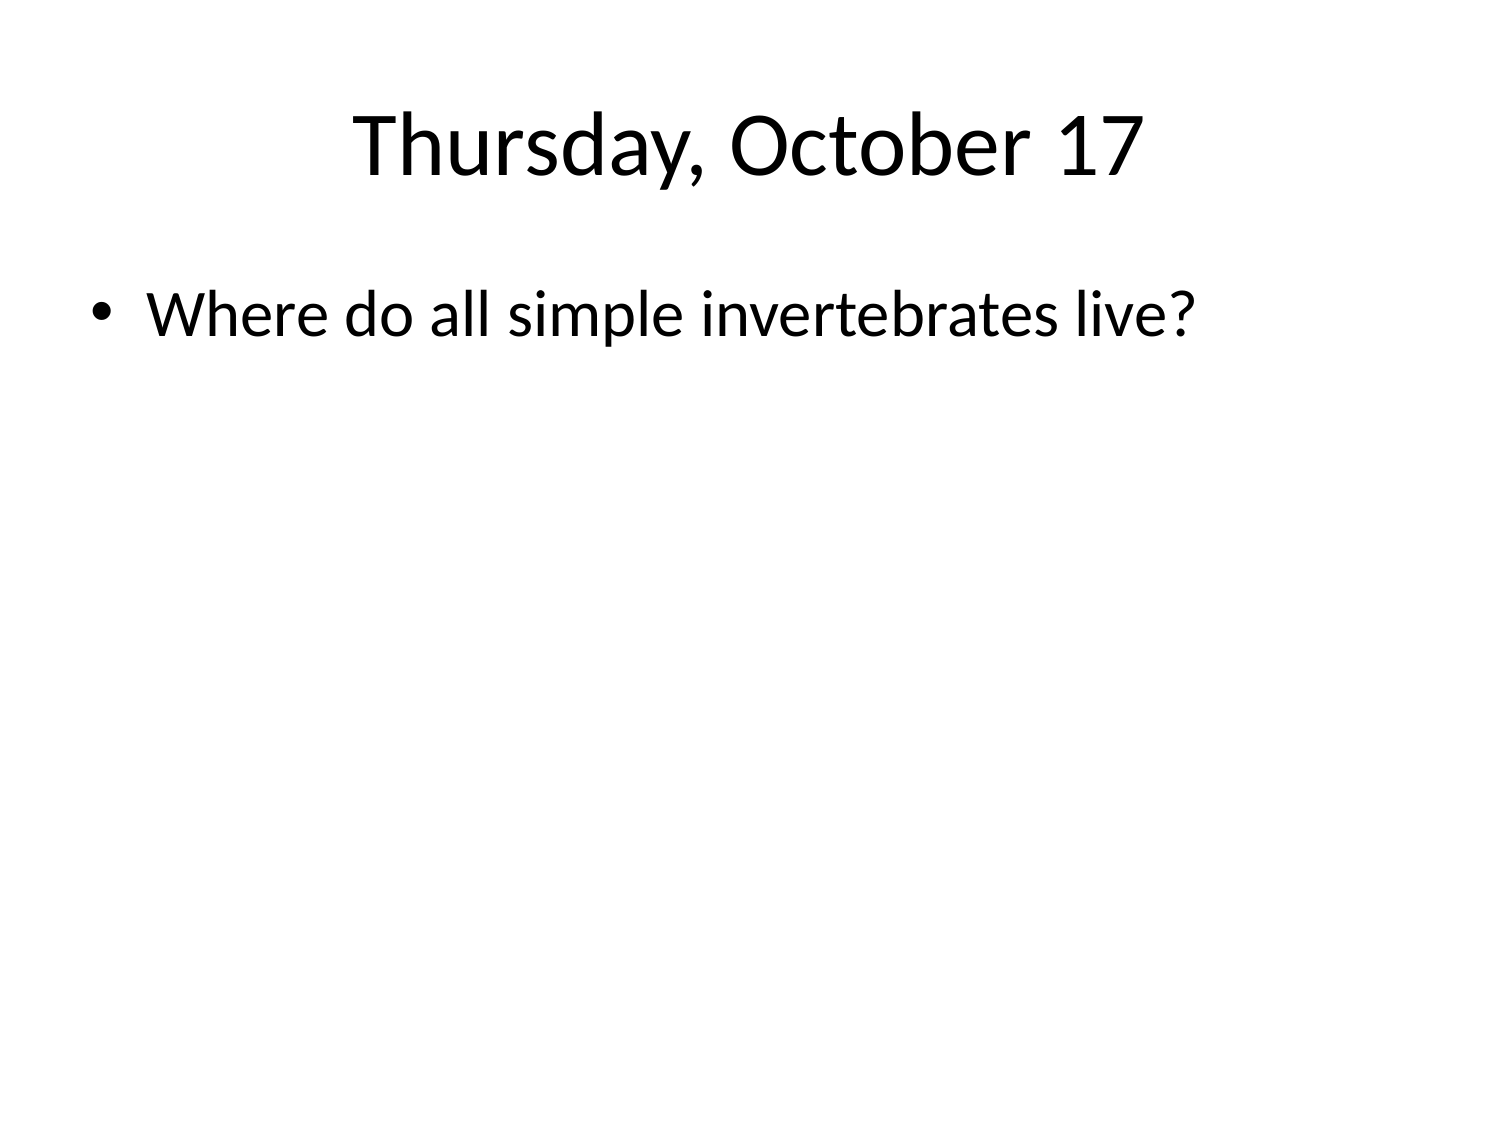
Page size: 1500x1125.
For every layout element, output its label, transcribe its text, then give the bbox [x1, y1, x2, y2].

list Where do all simple invertebrates live? [75, 262, 1425, 1005]
title Thursday, October 17 [75, 45, 1425, 233]
